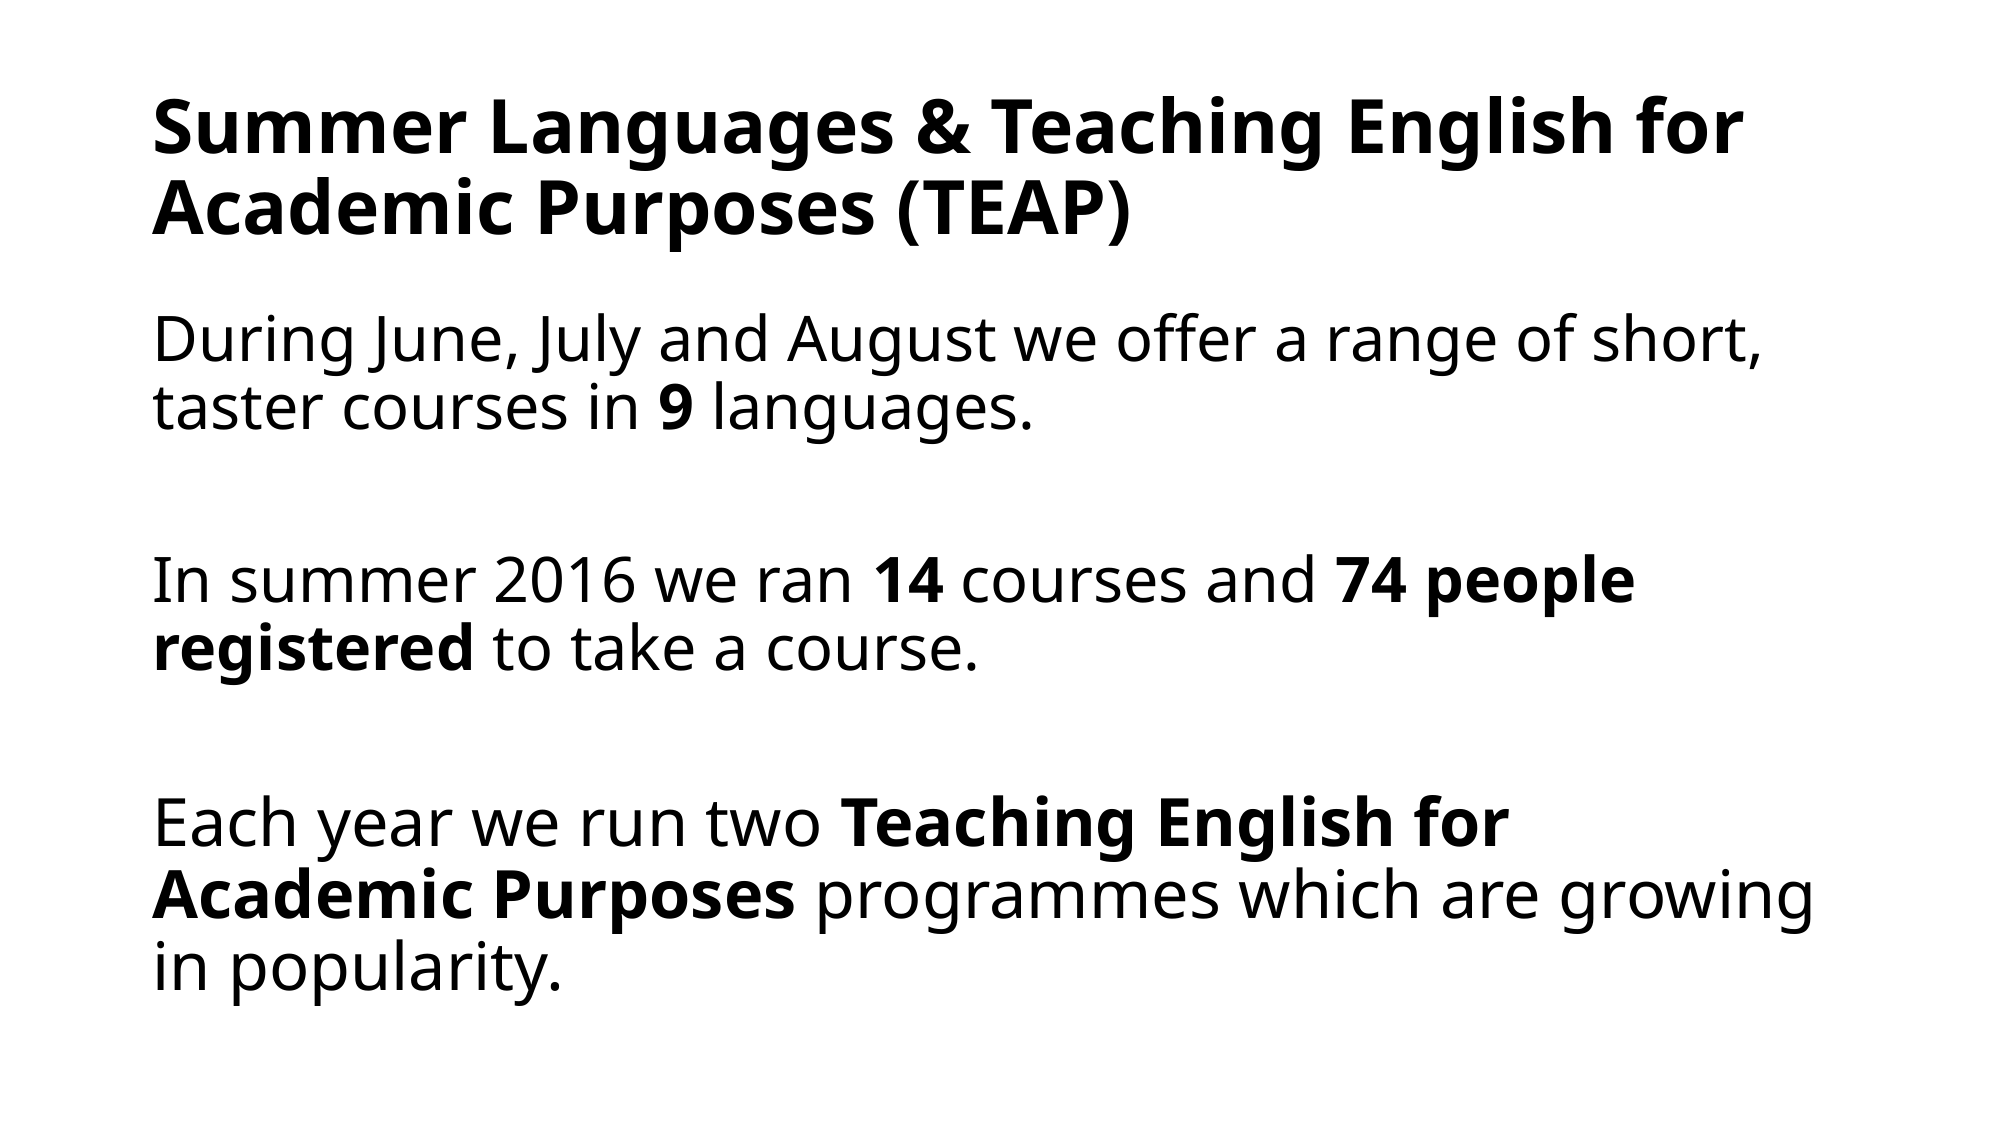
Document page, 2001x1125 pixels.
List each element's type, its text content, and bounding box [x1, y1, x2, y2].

title Summer Languages & Teaching English for Academic Purposes (TEAP) [137, 59, 1863, 281]
list During June, July and August we offer a range of short, taster courses in 9 languages. In summer 2016 we ran 14 courses and 74 people registered to take a course. Each year we run two Teaching English for Academic Purposes programmes which are growing in popularity. [137, 299, 1863, 1014]
